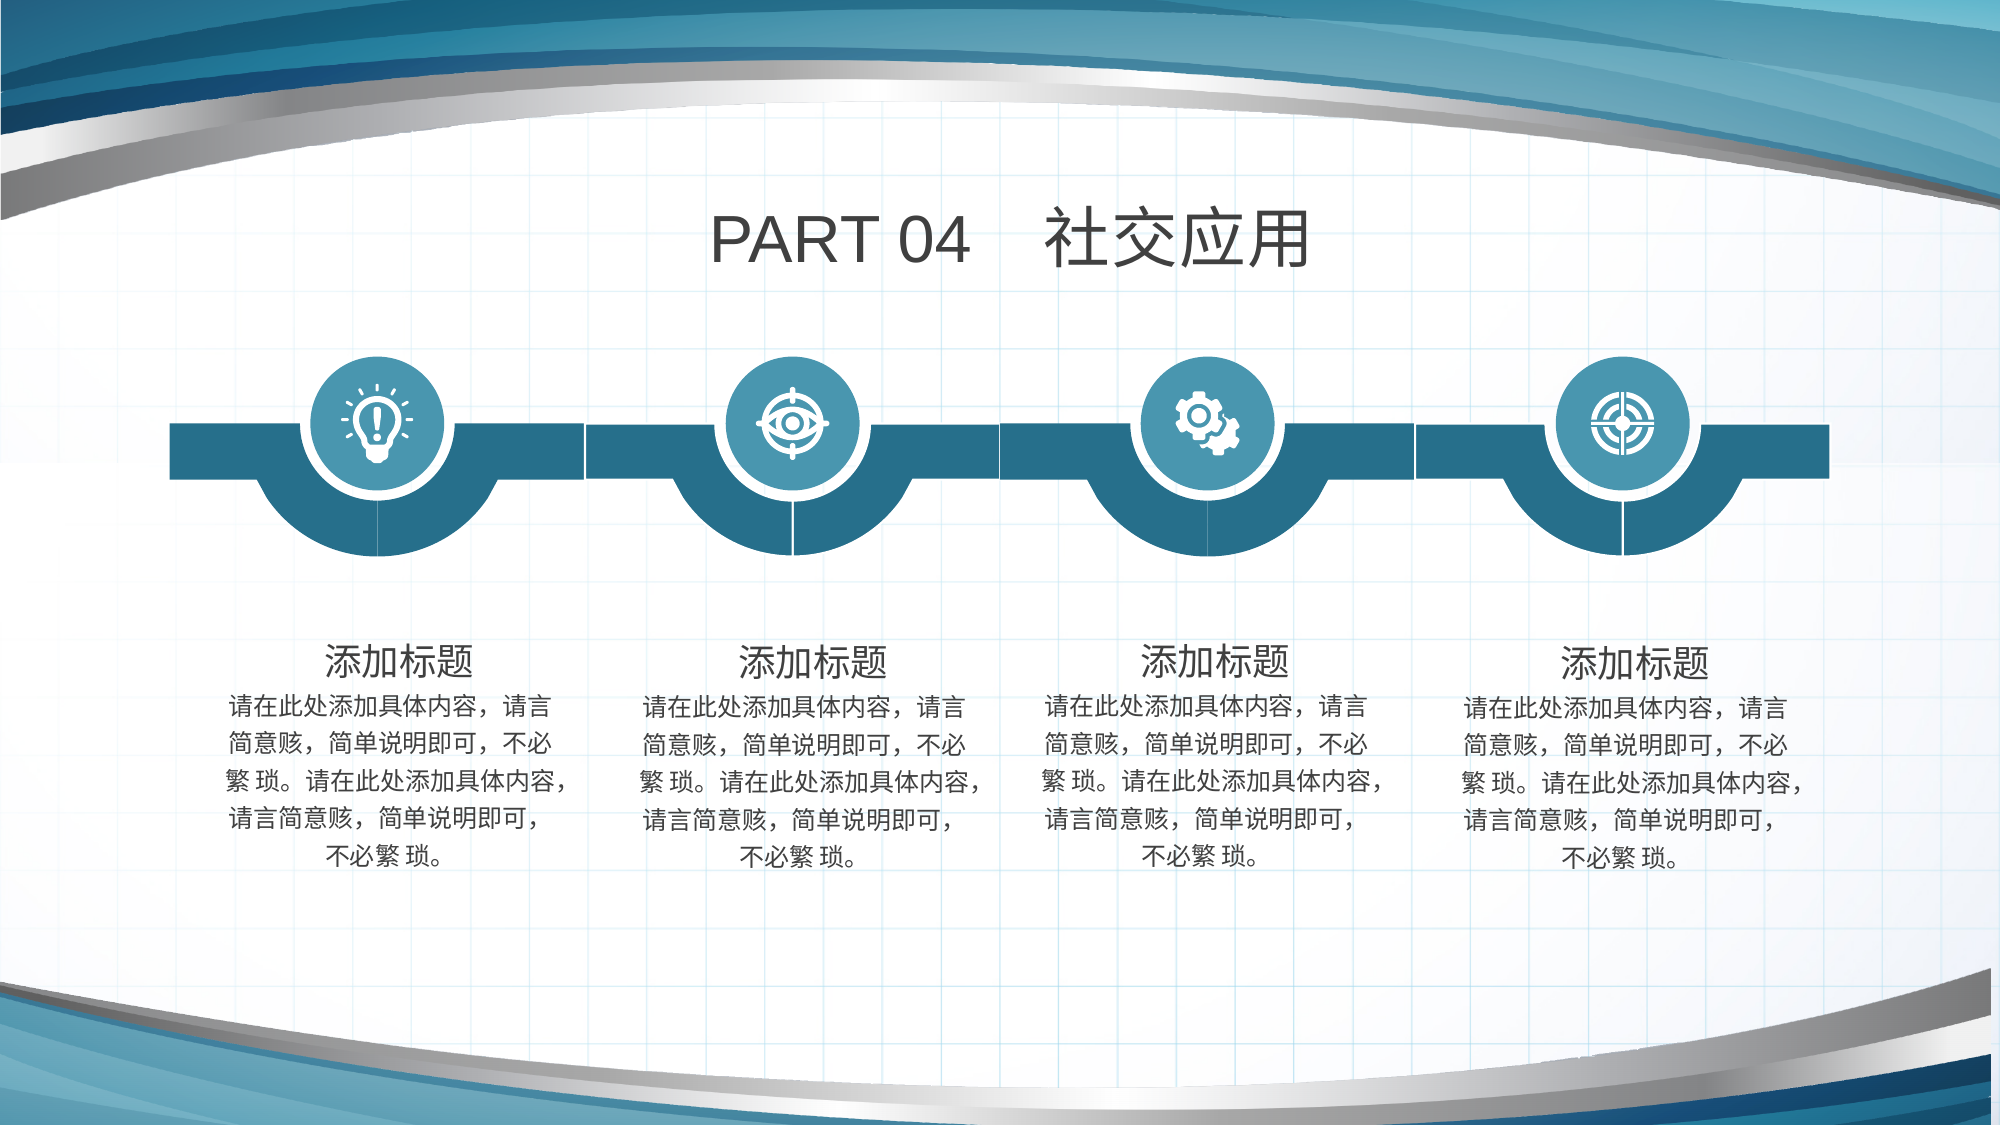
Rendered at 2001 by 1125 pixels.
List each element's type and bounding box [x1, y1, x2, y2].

text_box [169, 356, 1831, 557]
text_box [0, 220, 2000, 1125]
picture [0, 968, 1991, 1125]
picture [0, 0, 2000, 220]
